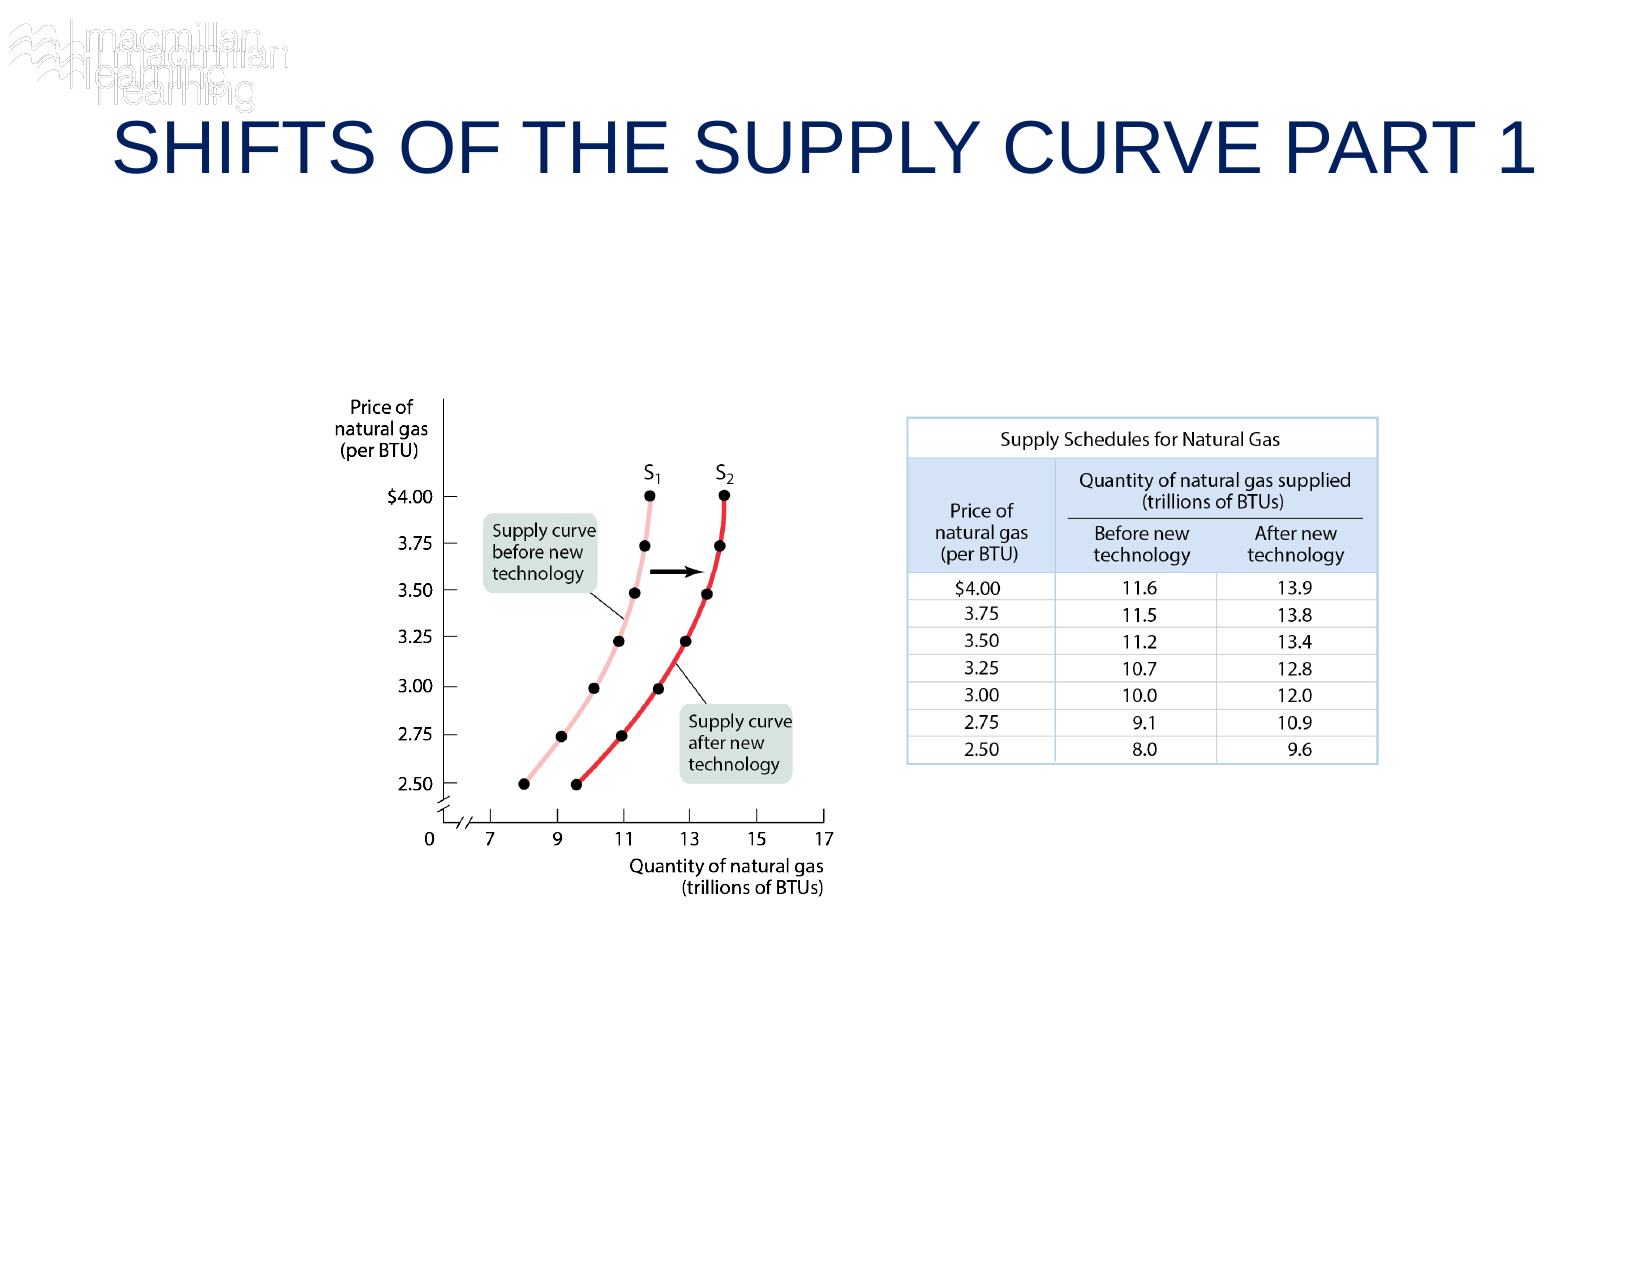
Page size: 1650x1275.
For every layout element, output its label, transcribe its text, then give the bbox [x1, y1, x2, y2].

picture [9, 19, 288, 63]
title SHIFTS OF THE SUPPLY CURVE PART 1 [0, 63, 1650, 225]
picture [334, 396, 1399, 899]
